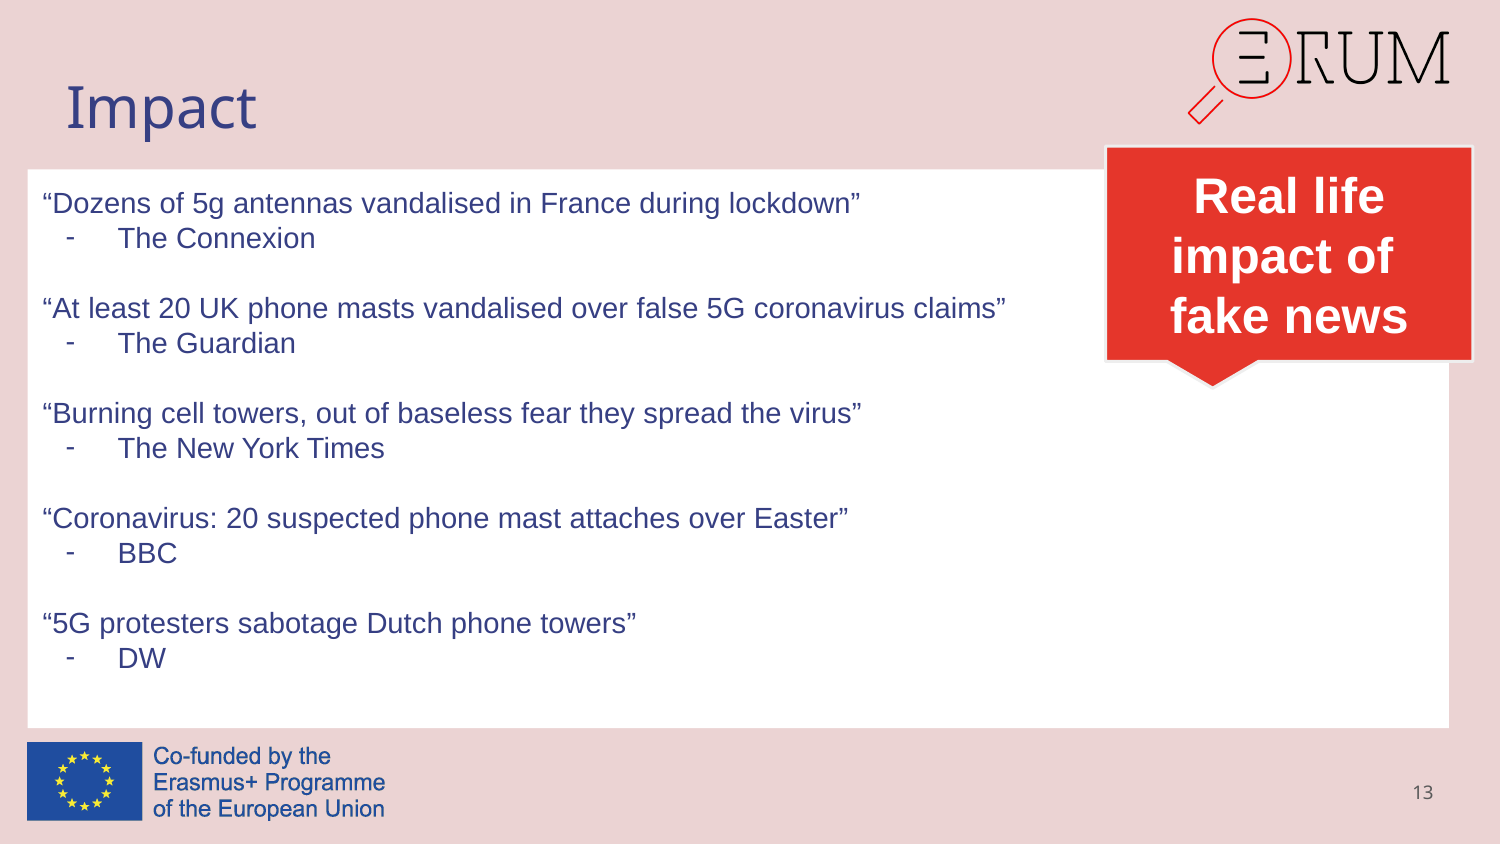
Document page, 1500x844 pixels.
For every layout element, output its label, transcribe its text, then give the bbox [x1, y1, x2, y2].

picture [1136, 0, 1500, 137]
picture [27, 742, 385, 821]
list “Dozens of 5g antennas vandalised in France during lockdown” The Connexion “At least 20 UK phone masts vandalised over false 5G coronavirus claims” The Guardian “Burning cell towers, out of baseless fear they spread the virus” The New York Times “Coronavirus: 20 suspected phone mast attaches over Easter” BBC “5G protesters sabotage Dutch phone towers” DW [27, 169, 1449, 729]
text_box Real life impact of fake news [1105, 146, 1473, 389]
title Impact [51, 55, 1168, 150]
slide_number 13 [1358, 761, 1449, 826]
